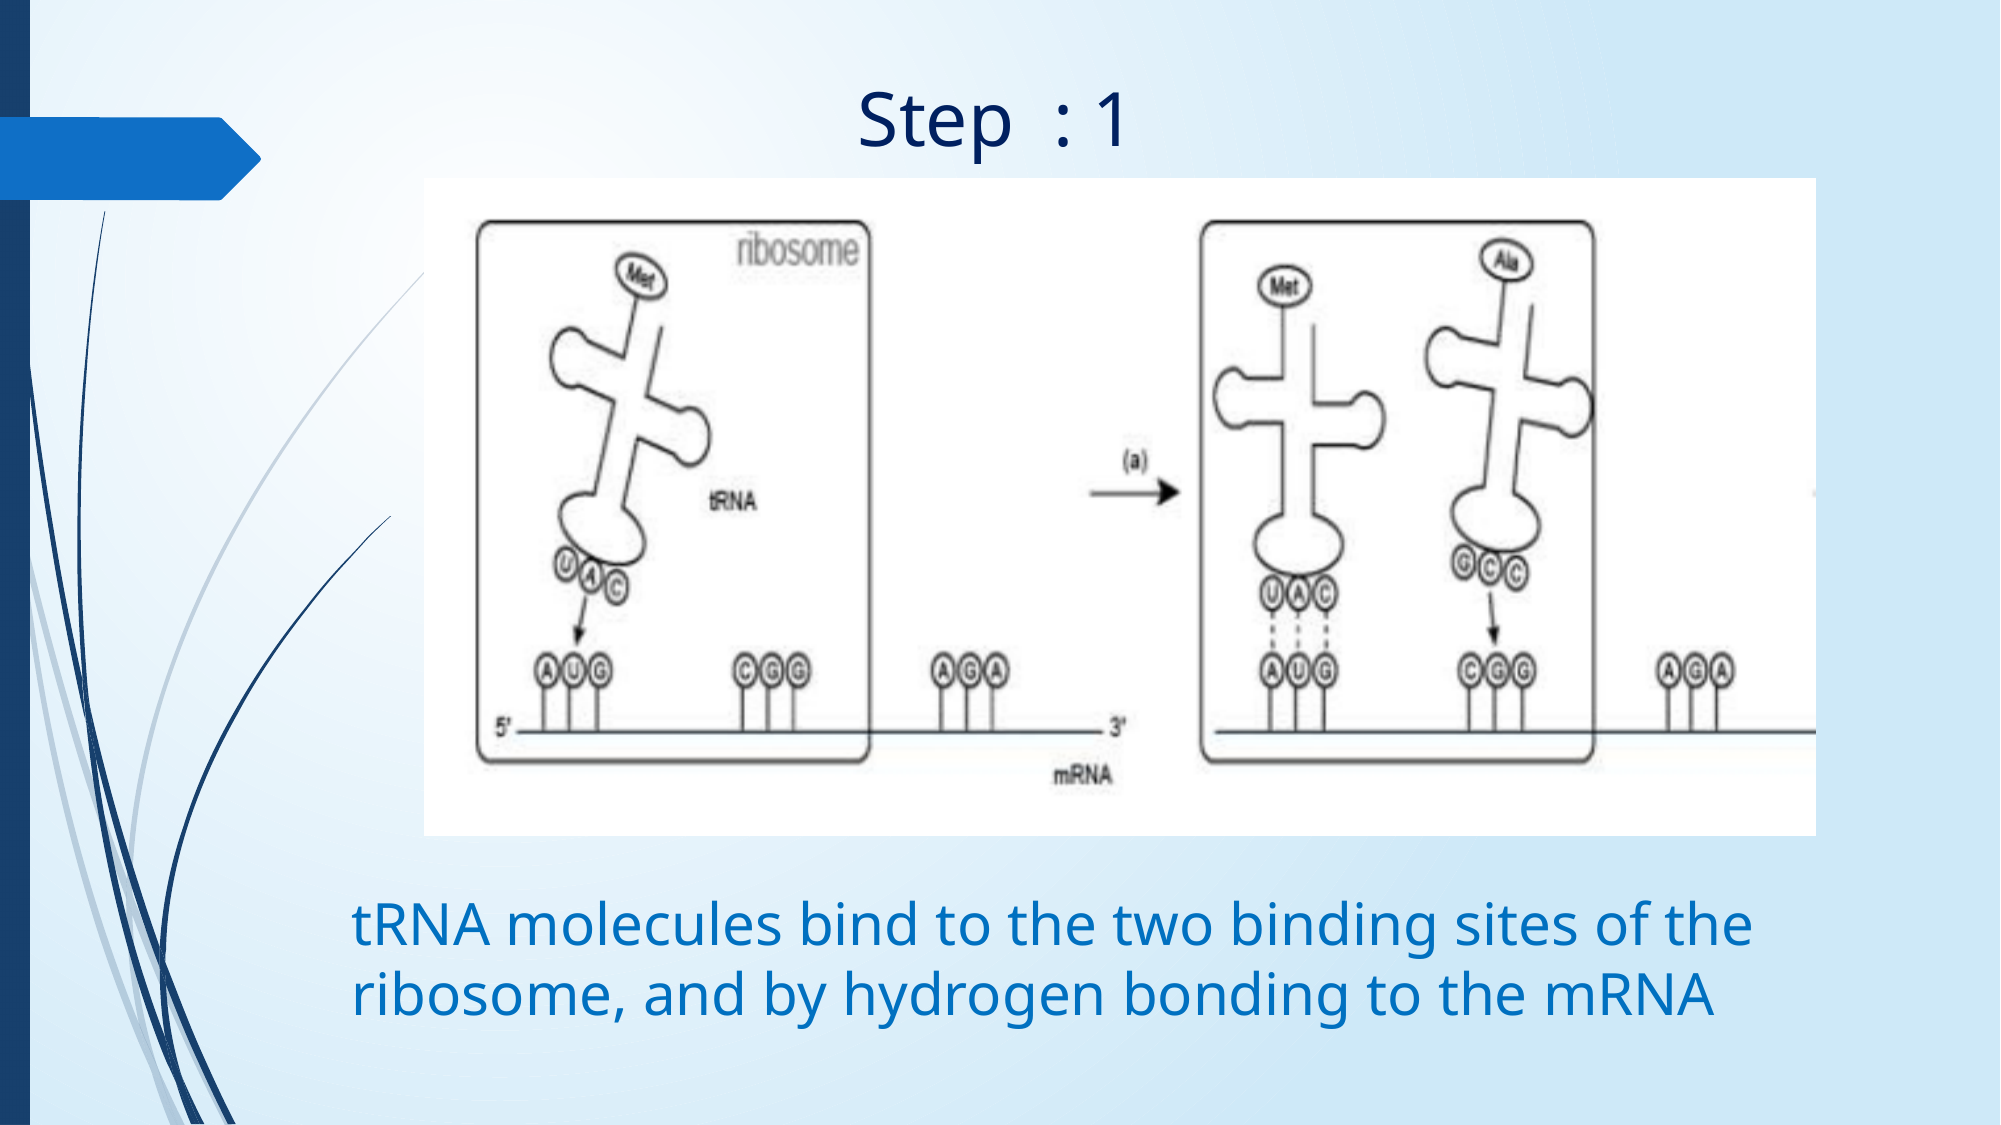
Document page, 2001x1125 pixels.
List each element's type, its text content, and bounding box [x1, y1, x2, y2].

picture [424, 178, 1815, 836]
text_box tRNA molecules bind to the two binding sites of the ribosome, and by hydrogen bonding to the mRNA [337, 879, 2000, 1035]
text_box Step : 1 [843, 64, 1762, 169]
